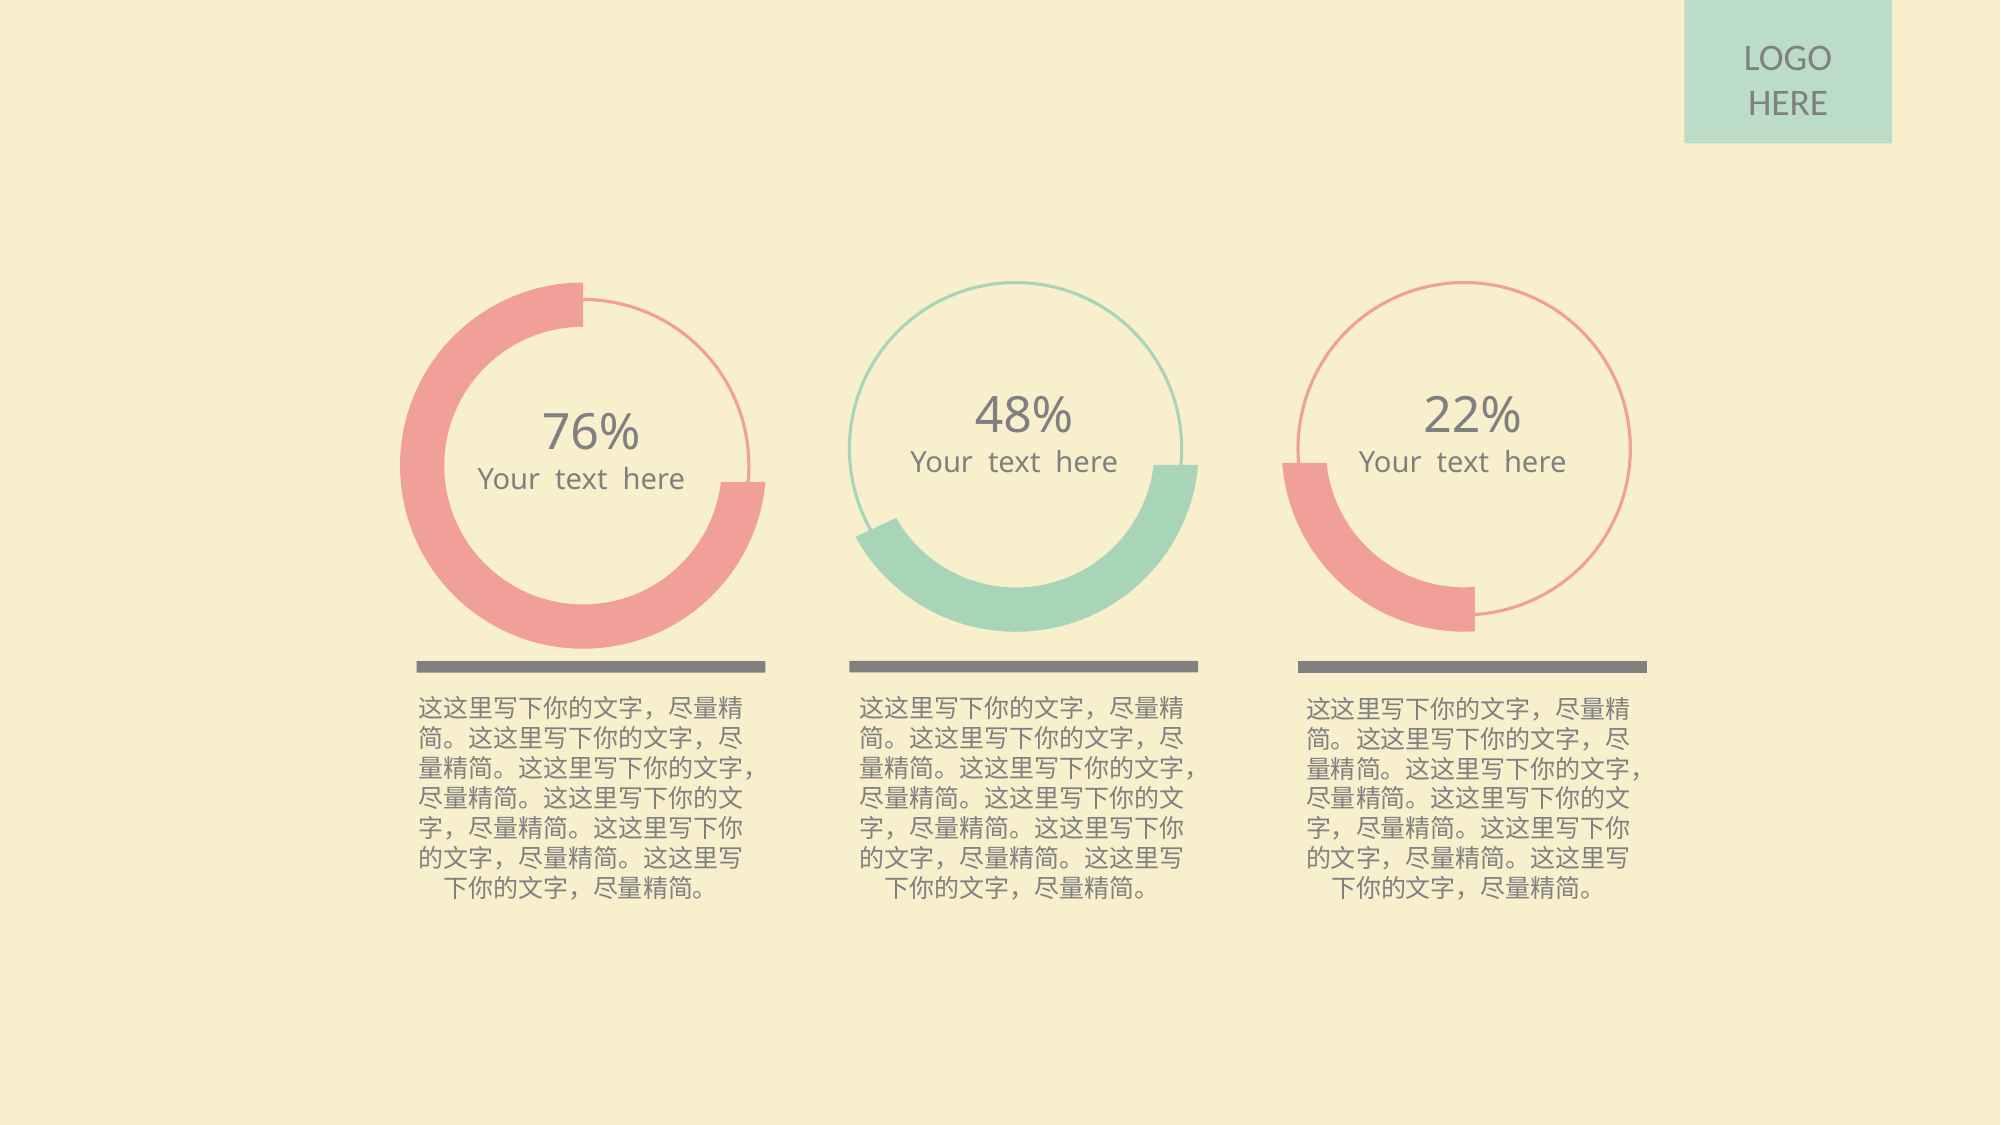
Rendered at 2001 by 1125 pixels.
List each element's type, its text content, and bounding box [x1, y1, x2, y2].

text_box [1285, 661, 1651, 914]
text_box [833, 660, 1211, 913]
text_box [849, 282, 1199, 632]
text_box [400, 282, 766, 649]
text_box LOGO HERE [1729, 25, 1847, 131]
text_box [400, 661, 766, 913]
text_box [1282, 282, 1631, 632]
